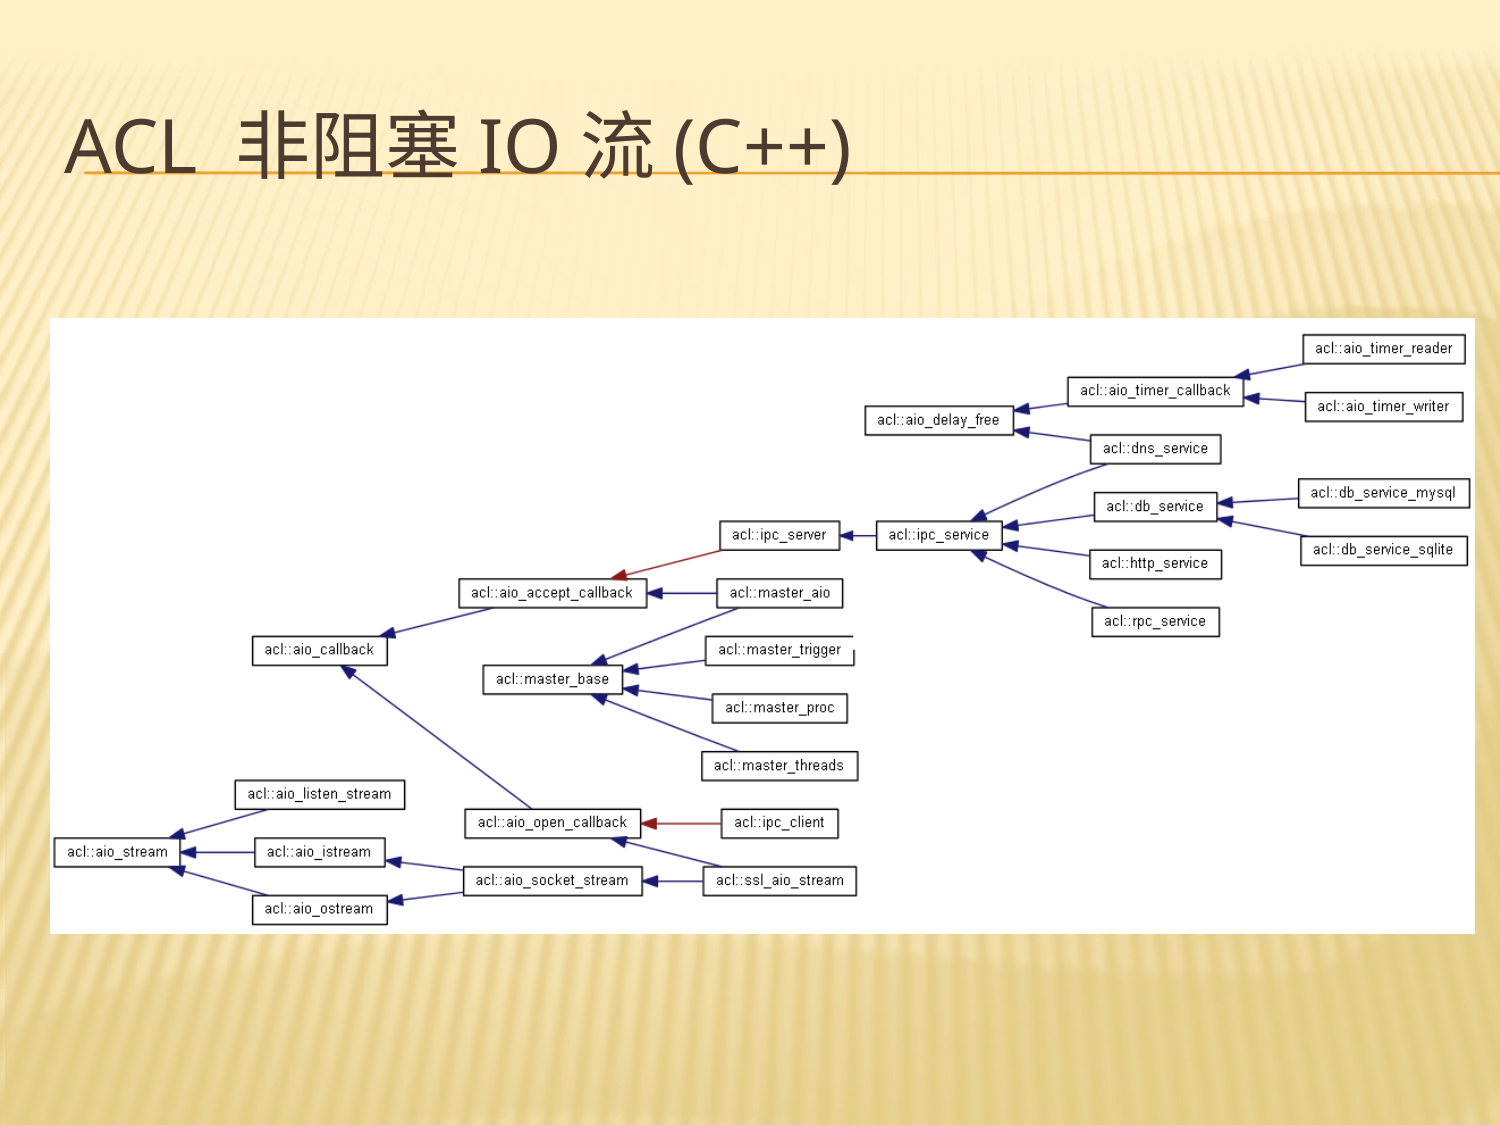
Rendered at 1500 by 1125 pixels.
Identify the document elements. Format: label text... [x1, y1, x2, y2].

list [49, 318, 1476, 934]
title ACL 非阻塞IO流(C++) [50, 75, 1475, 213]
